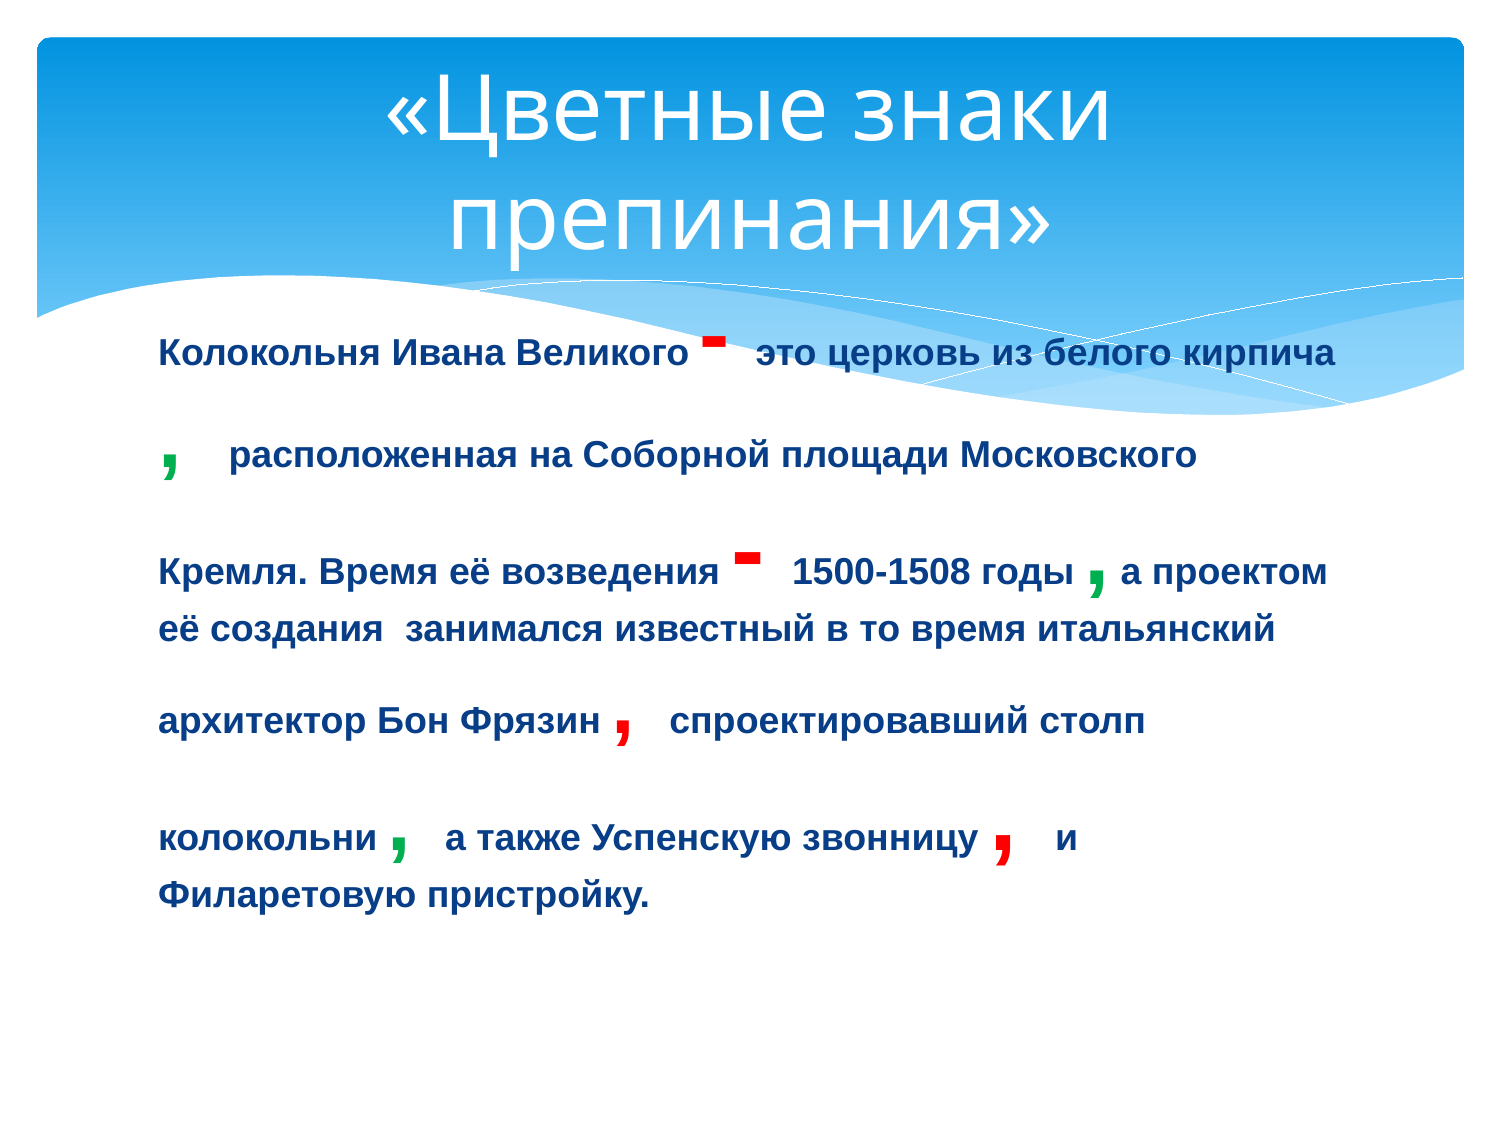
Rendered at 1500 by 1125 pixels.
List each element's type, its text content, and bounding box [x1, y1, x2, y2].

list Колокольня Ивана Великого - это церковь из белого кирпича , расположенная на Соборной площади Московского Кремля. Время её возведения - 1500-1508 годы , а проектом её создания занимался известный в то время итальянский архитектор Бон Фрязин , спроектировавший столп колокольни , а также Успенскую звонницу , и Филаретовую пристройку. [143, 267, 1359, 1005]
title «Цветные знаки препинания» [75, 55, 1425, 261]
